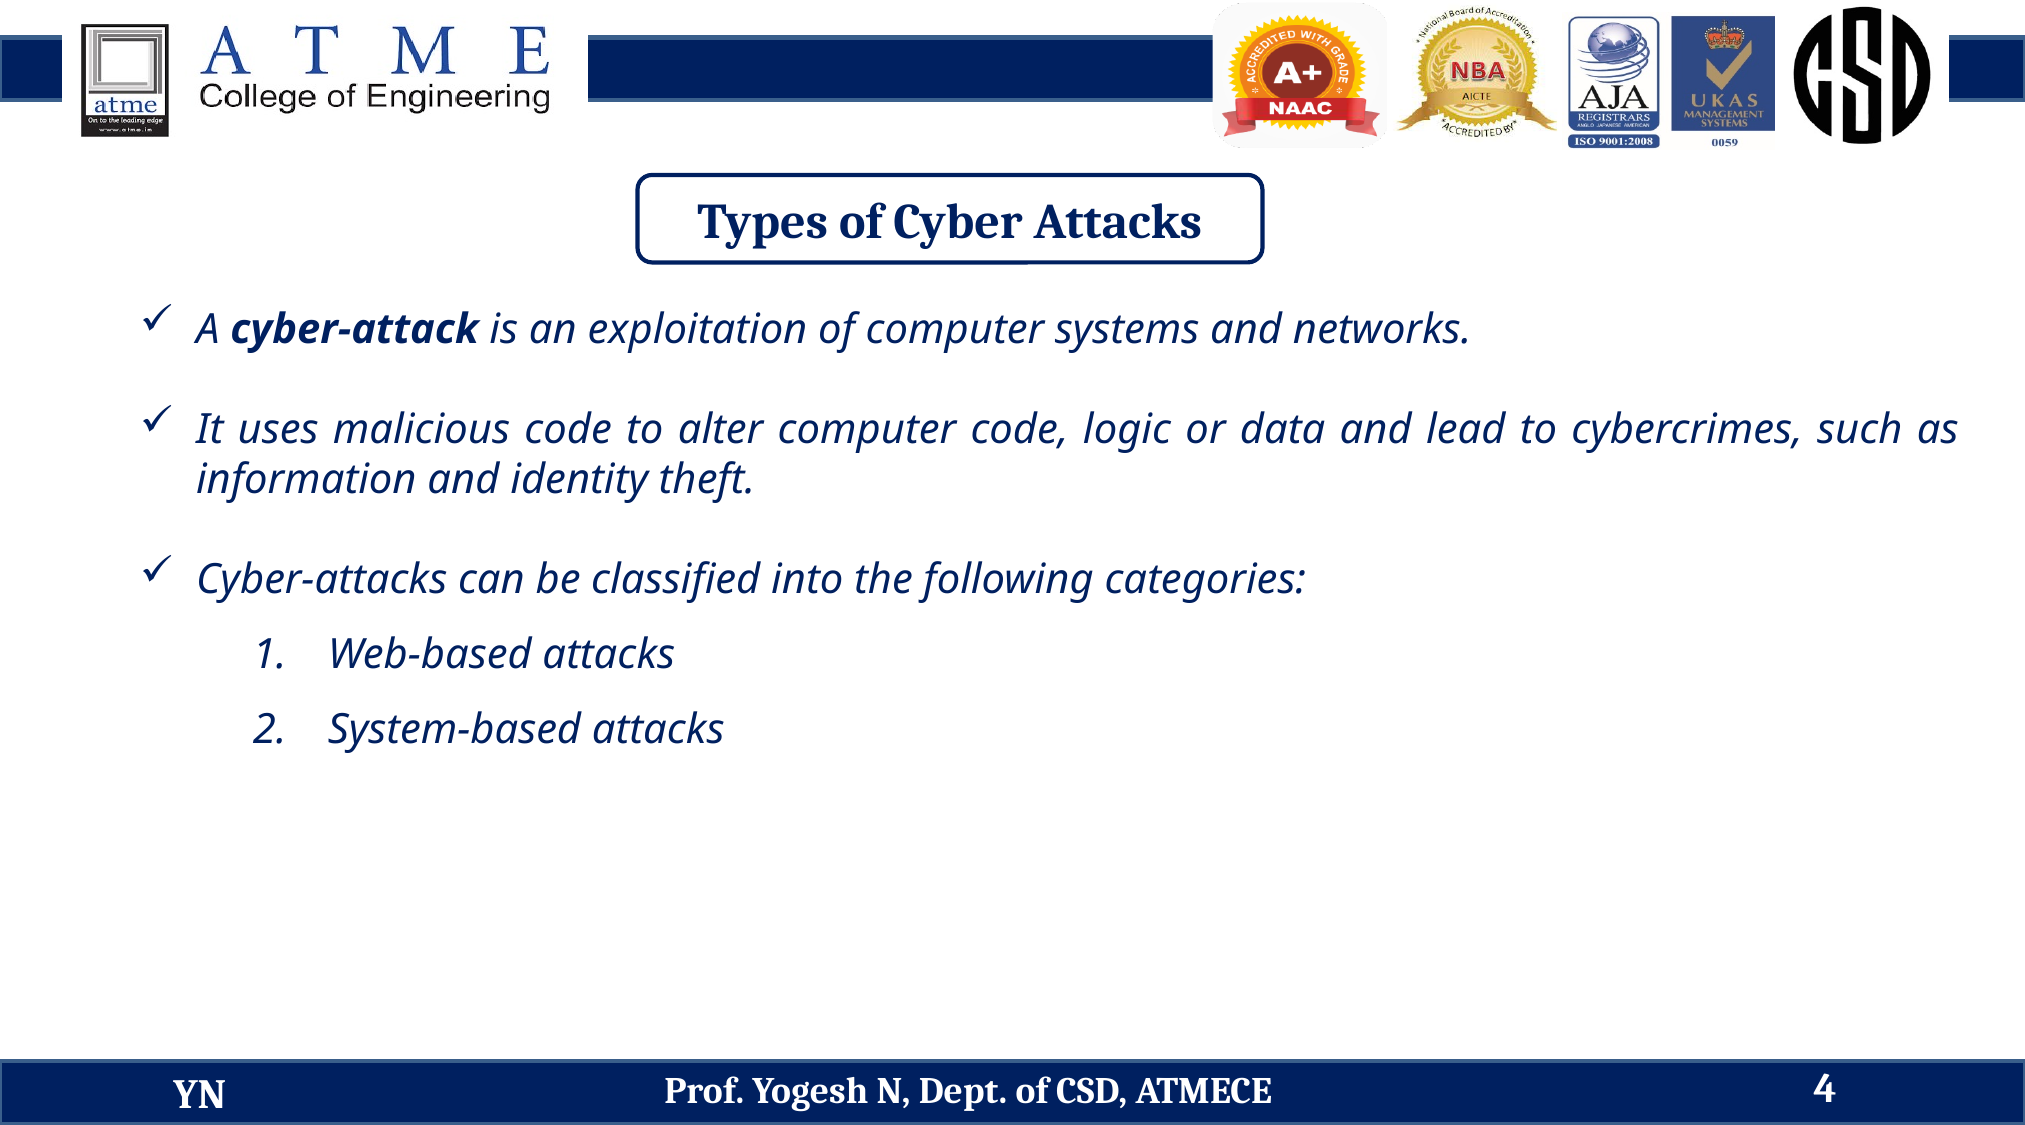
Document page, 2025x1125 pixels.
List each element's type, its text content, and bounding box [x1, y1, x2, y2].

text_box YN [0, 1059, 400, 1125]
picture [1212, 0, 1949, 150]
text_box 4 [1625, 1053, 2025, 1119]
picture [62, 0, 588, 157]
text_box A cyber-attack is an exploitation of computer systems and networks. It uses malicious code to alter computer code, logic or data and lead to cybercrimes, such as information and identity theft. Cyber-attacks can be classified into the following categories: Web-based attacks System-based attacks [125, 294, 1975, 760]
text_box Types of Cyber Attacks [635, 172, 1265, 265]
text_box Prof. Yogesh N, Dept. of CSD, ATMECE [562, 1058, 1375, 1119]
